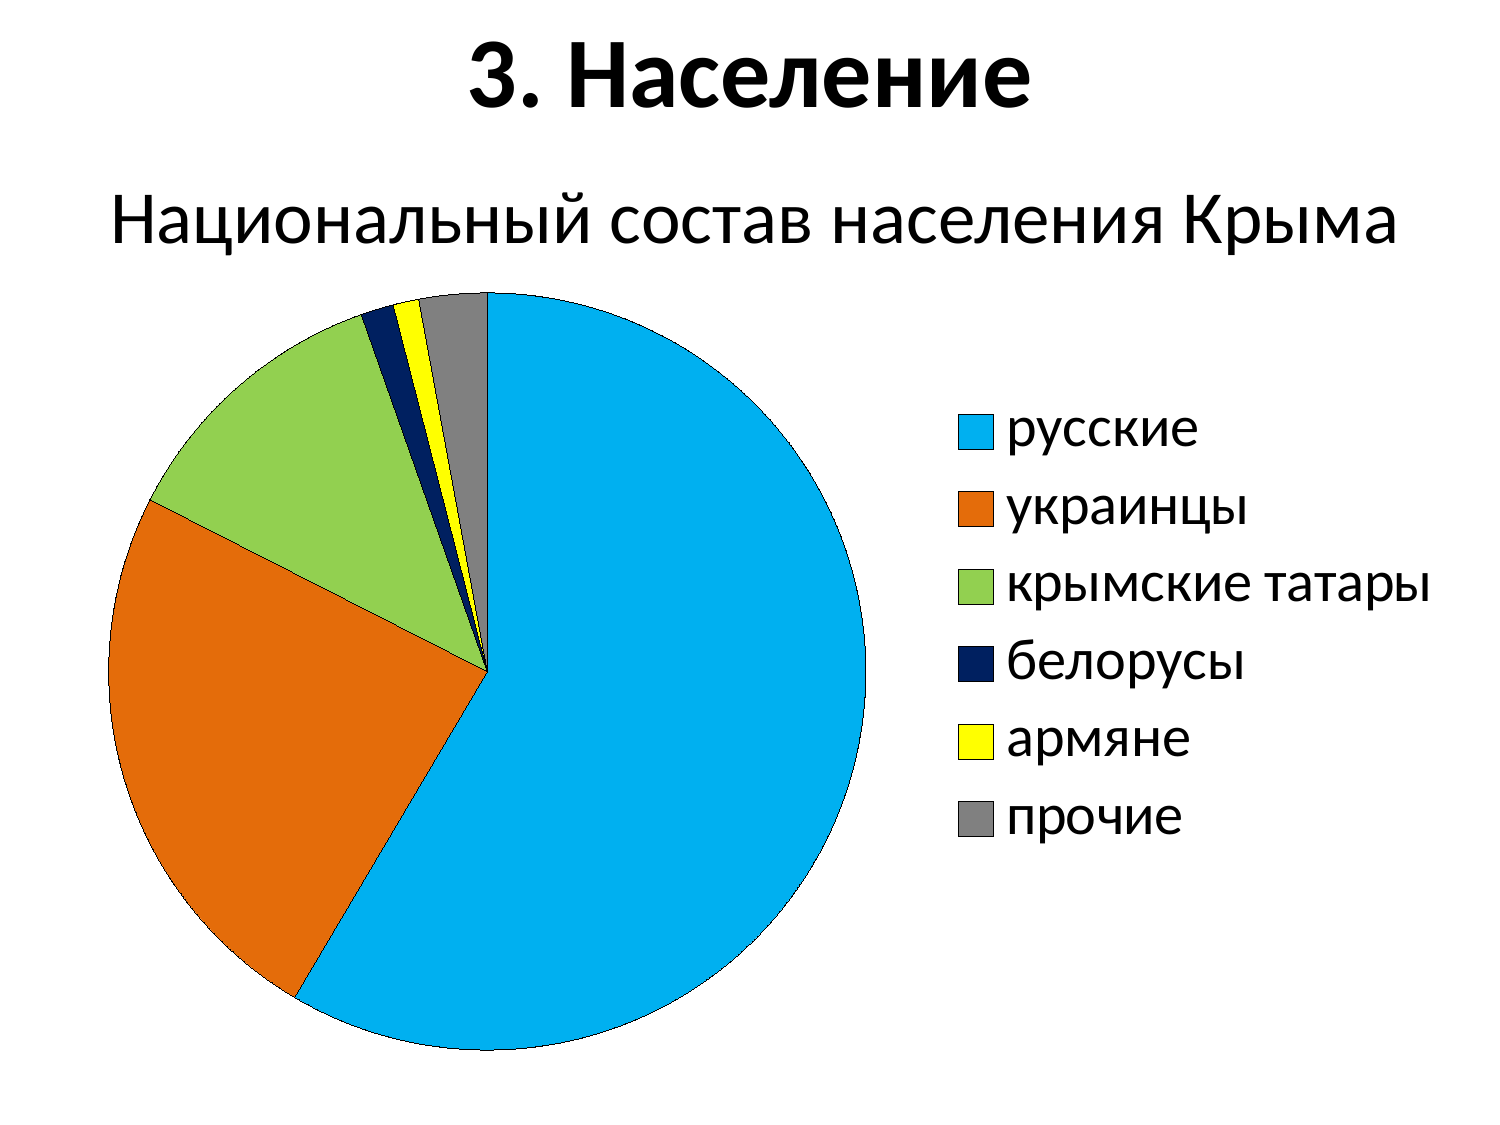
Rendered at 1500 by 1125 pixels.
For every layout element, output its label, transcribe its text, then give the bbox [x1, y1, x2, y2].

text_box 3. Население [20, 20, 1483, 118]
text_box Национальный состав населения Крыма [95, 160, 1416, 266]
chart [0, 276, 1500, 1067]
